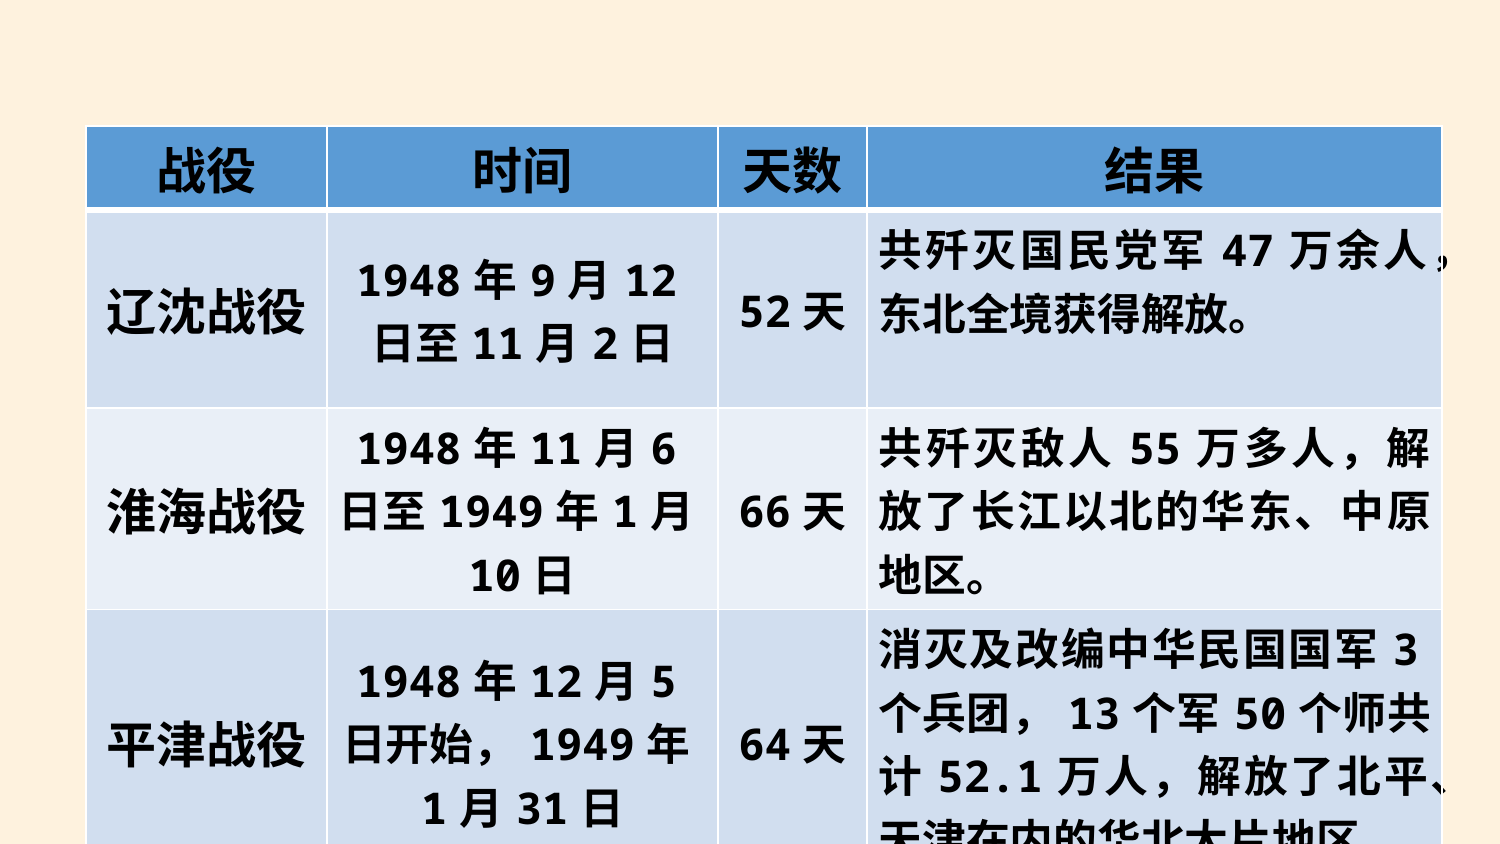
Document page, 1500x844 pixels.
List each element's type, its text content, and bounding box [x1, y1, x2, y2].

table_cell 1948年9月12日至11月2日 [328, 213, 717, 407]
table_cell 共歼灭敌人55万多人，解放了长江以北的华东、中原地区。 [868, 409, 1441, 609]
table_cell 64天 [719, 610, 866, 844]
table_cell 淮海战役 [87, 409, 326, 609]
table_cell 平津战役 [87, 610, 326, 844]
table_header 战役 [87, 127, 326, 207]
table_cell 1948年12月5日开始，1949年1月31日 [328, 610, 717, 844]
table_header 时间 [328, 127, 717, 207]
table_cell 52天 [719, 213, 866, 407]
table_cell 1948年11月6日至1949年1月10日 [328, 409, 717, 609]
picture [0, 0, 1500, 844]
table_header 天数 [719, 127, 866, 207]
table_cell 消灭及改编中华民国国军3个兵团，13个军50个师共计52.1万人，解放了北平、天津在内的华北大片地区。 [868, 610, 1441, 844]
table_cell 共歼灭国民党军47万余人，东北全境获得解放。 [868, 213, 1441, 407]
table_cell 辽沈战役 [87, 213, 326, 407]
table_header 结果 [868, 127, 1441, 207]
table_cell 66天 [719, 409, 866, 609]
